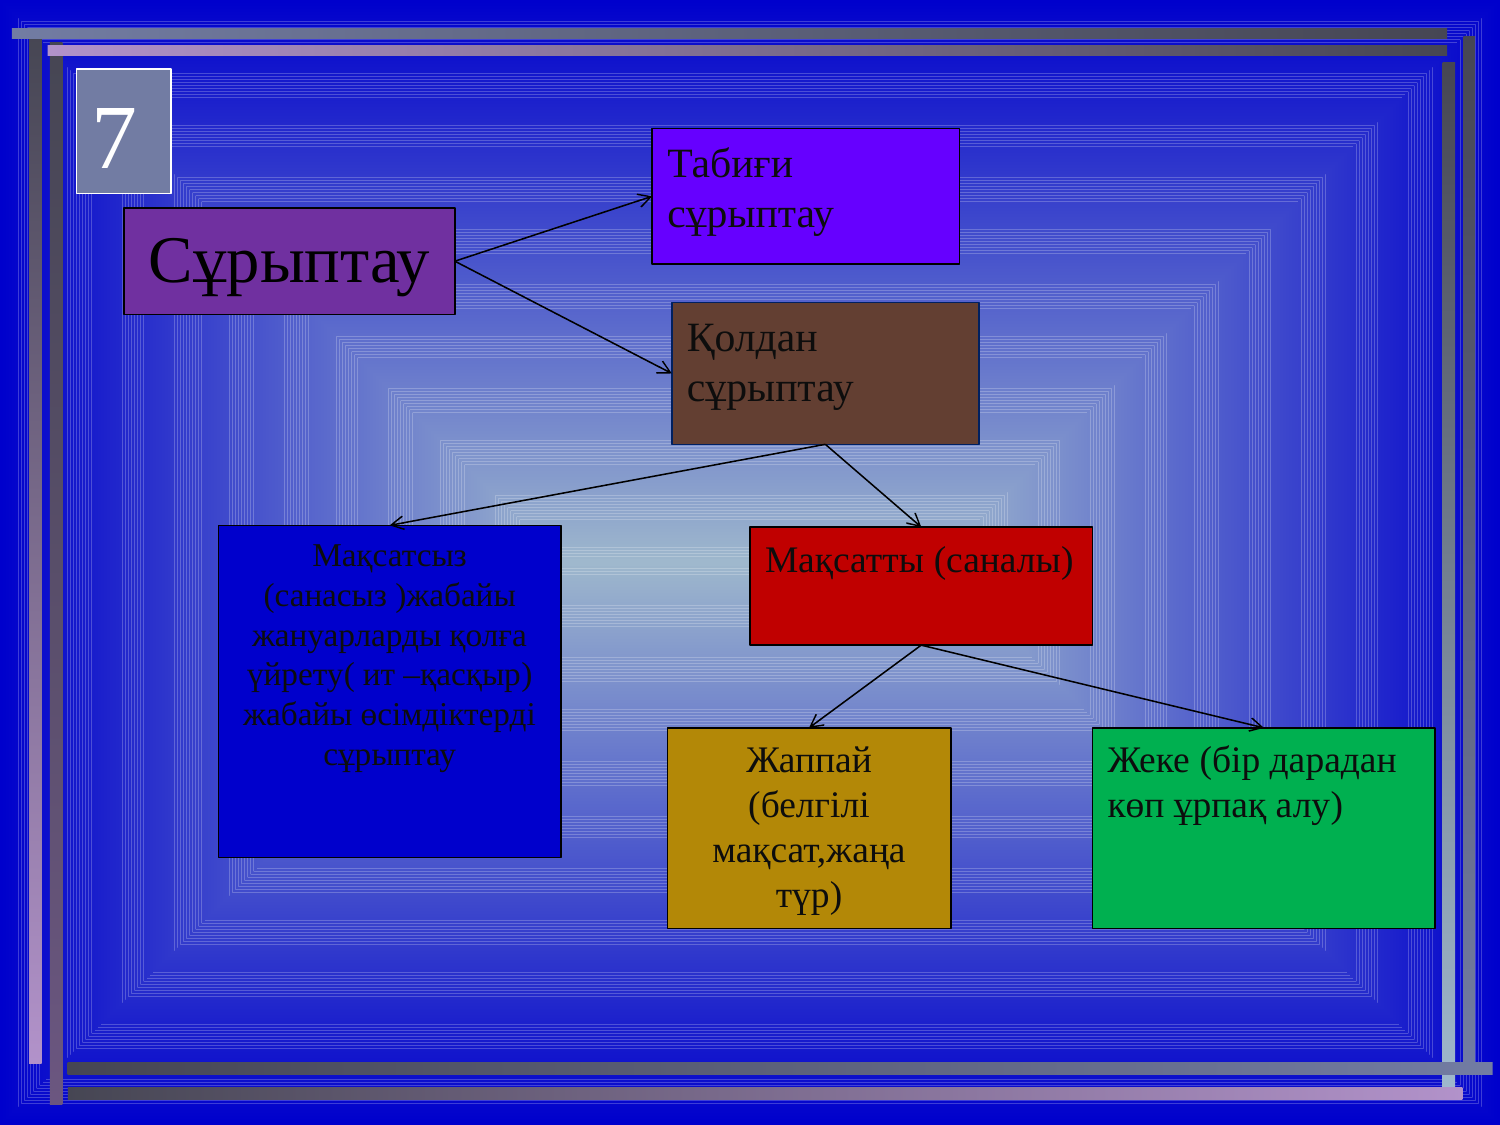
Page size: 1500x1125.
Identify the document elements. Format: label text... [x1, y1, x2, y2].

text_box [825, 444, 922, 528]
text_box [808, 644, 919, 729]
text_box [920, 644, 1265, 729]
text_box Мақсатты (саналы) [750, 527, 1093, 646]
text_box Қолдан сұрыптау [671, 302, 979, 445]
text_box 7 [76, 68, 172, 194]
text_box Мақсатсыз (санасыз )жабайы жануарларды қолға үйрету( ит –қасқыр) жабайы өсімдіктерді сұрыптау [218, 525, 561, 858]
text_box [454, 260, 673, 374]
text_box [454, 196, 653, 260]
text_box Cұрыптау [123, 208, 449, 315]
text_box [389, 444, 822, 526]
text_box Табиғи сұрыптау [652, 128, 960, 265]
text_box Жаппай (белгілі мақсат,жаңа түр) [667, 727, 951, 929]
text_box Жеке (бір дарадан көп ұрпақ алу) [1092, 727, 1436, 929]
